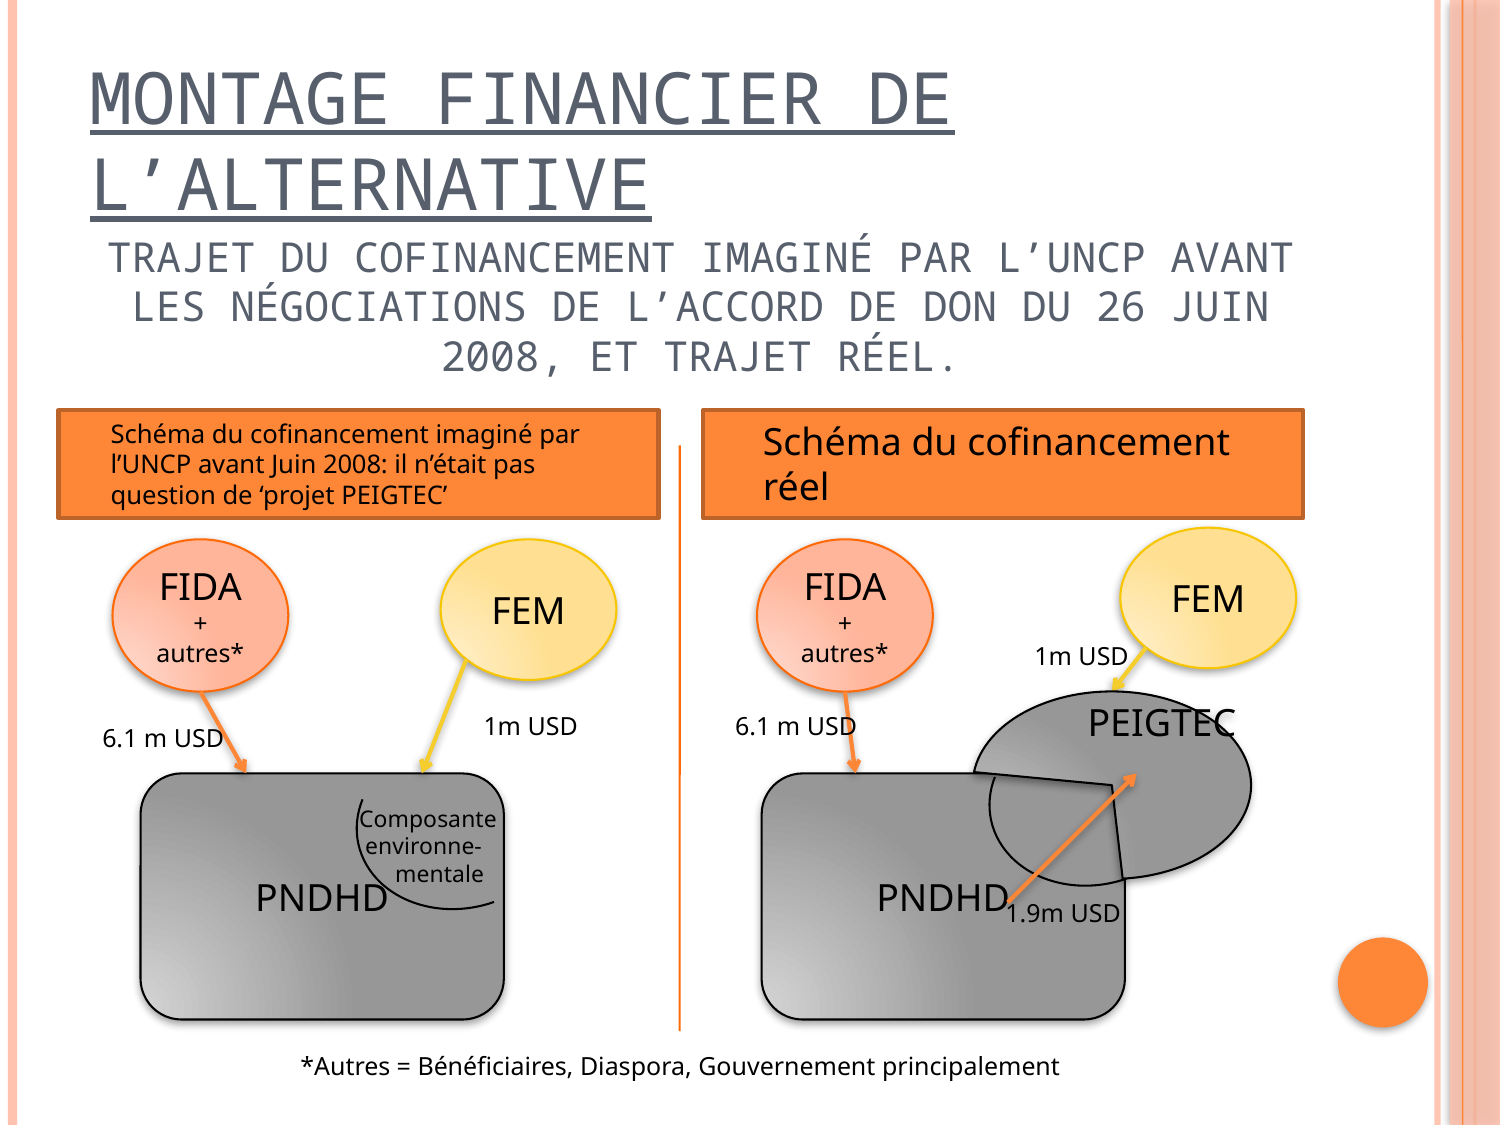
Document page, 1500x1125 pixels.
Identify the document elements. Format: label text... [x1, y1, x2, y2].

text_box Schéma du cofinancement réel [701, 408, 1305, 520]
text_box 1.9m USD [990, 890, 1136, 936]
text_box Composante environne- mentale [344, 796, 512, 894]
text_box Schéma du cofinancement imaginé par l’UNCP avant Juin 2008: il n’était pas question de ‘projet PEIGTEC’ [56, 408, 661, 520]
text_box PNDHD [760, 772, 1126, 1021]
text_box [808, 726, 892, 735]
text_box PEIGTEC [972, 690, 1253, 878]
text_box 6.1 m USD [720, 703, 872, 735]
text_box [988, 785, 1001, 847]
title Montage financier de l’alternative [75, 45, 1300, 233]
text_box [393, 894, 495, 911]
text_box 1m USD [507, 703, 610, 735]
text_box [1106, 651, 1152, 688]
text_box *Autres = Bénéficiaires, Diaspora, Gouvernement principalement [285, 1042, 1076, 1088]
text_box 1m USD [1019, 632, 1161, 678]
text_box PNDHD [139, 772, 505, 1021]
text_box FIDA + autres* [111, 538, 290, 693]
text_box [181, 709, 265, 756]
text_box FIDA + autres* [755, 538, 934, 693]
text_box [386, 693, 502, 737]
text_box Trajet du cofinancement imaginé par l’uncp avant les négociations de l’Accord de Don du 26 Juin 2008, et trajet réel. [82, 222, 1320, 387]
text_box 6.1 m USD [87, 714, 177, 760]
text_box FEM [439, 538, 618, 681]
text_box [1007, 772, 1138, 903]
text_box FEM [1119, 526, 1298, 670]
